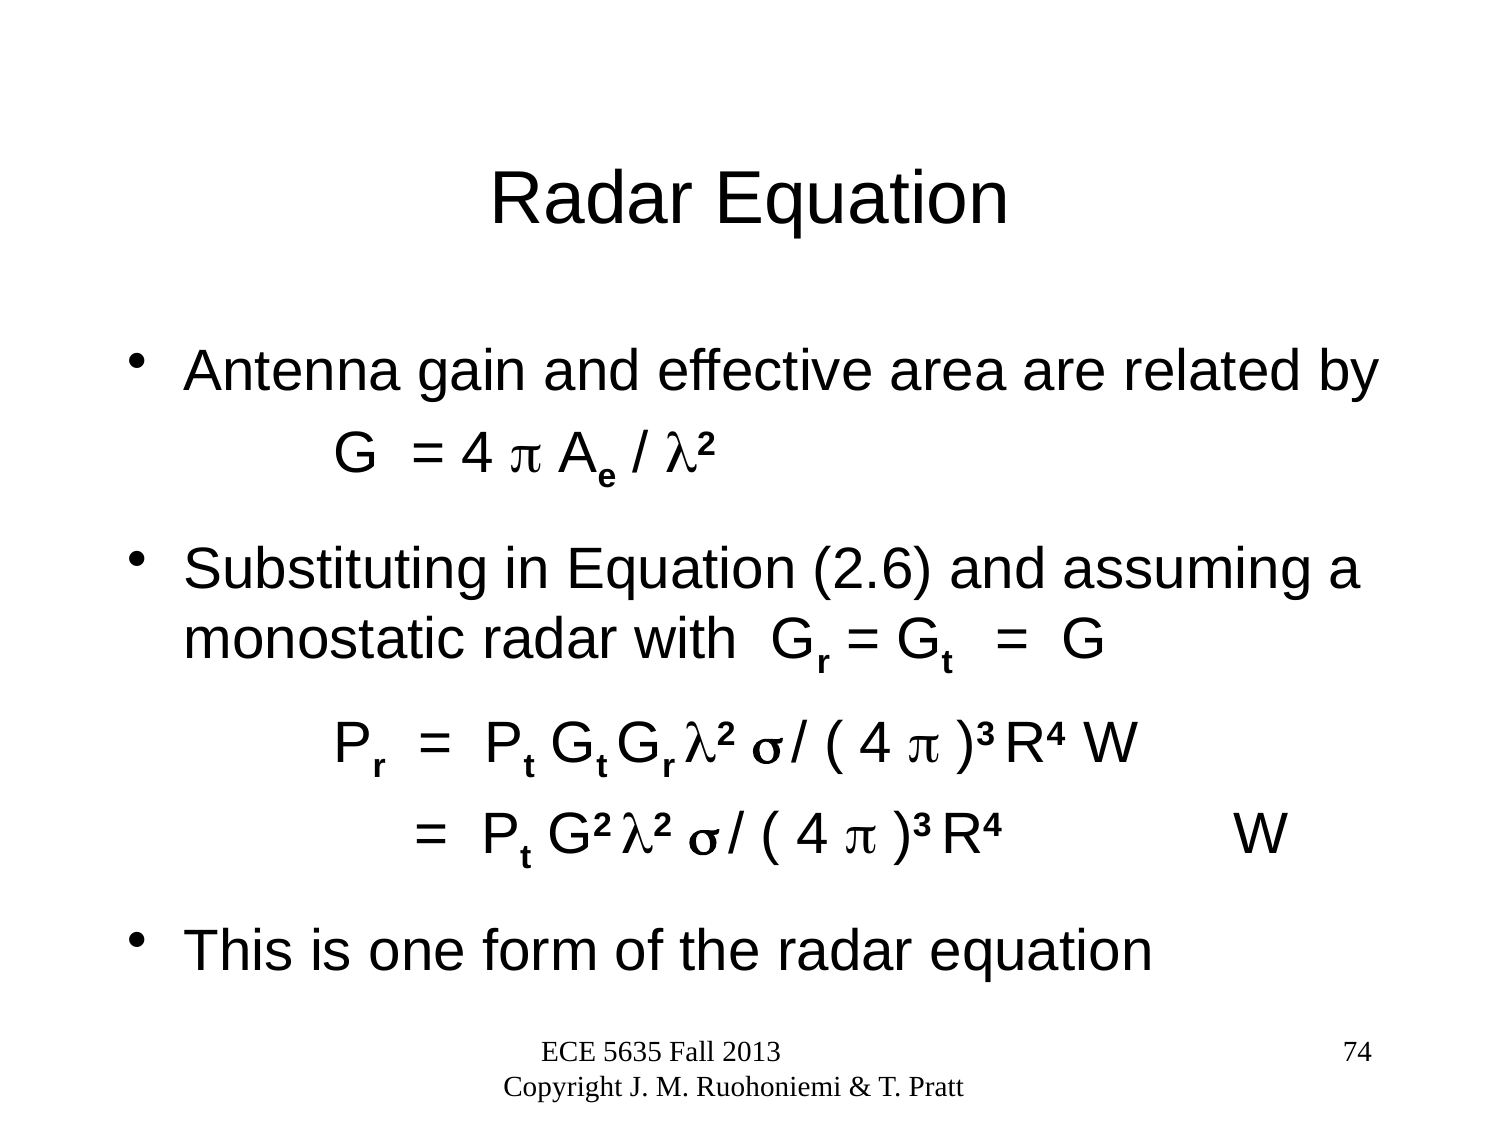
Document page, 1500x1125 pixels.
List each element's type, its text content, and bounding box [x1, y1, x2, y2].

list Antenna gain and effective area are related by G = 4  Ae / 2 Substituting in Equation (2.6) and assuming a monostatic radar with Gr = Gt = G Pr = Pt Gt Gr 2  / ( 4  )3 R4 W = Pt G2 2  / ( 4  )3 R4 W This is one form of the radar equation [112, 324, 1438, 1001]
footer ECE 5635 Fall 2013 Copyright J. M. Ruohoniemi & T. Pratt [487, 1024, 988, 1101]
slide_number 74 [1074, 1024, 1388, 1101]
title Radar Equation [112, 99, 1388, 288]
